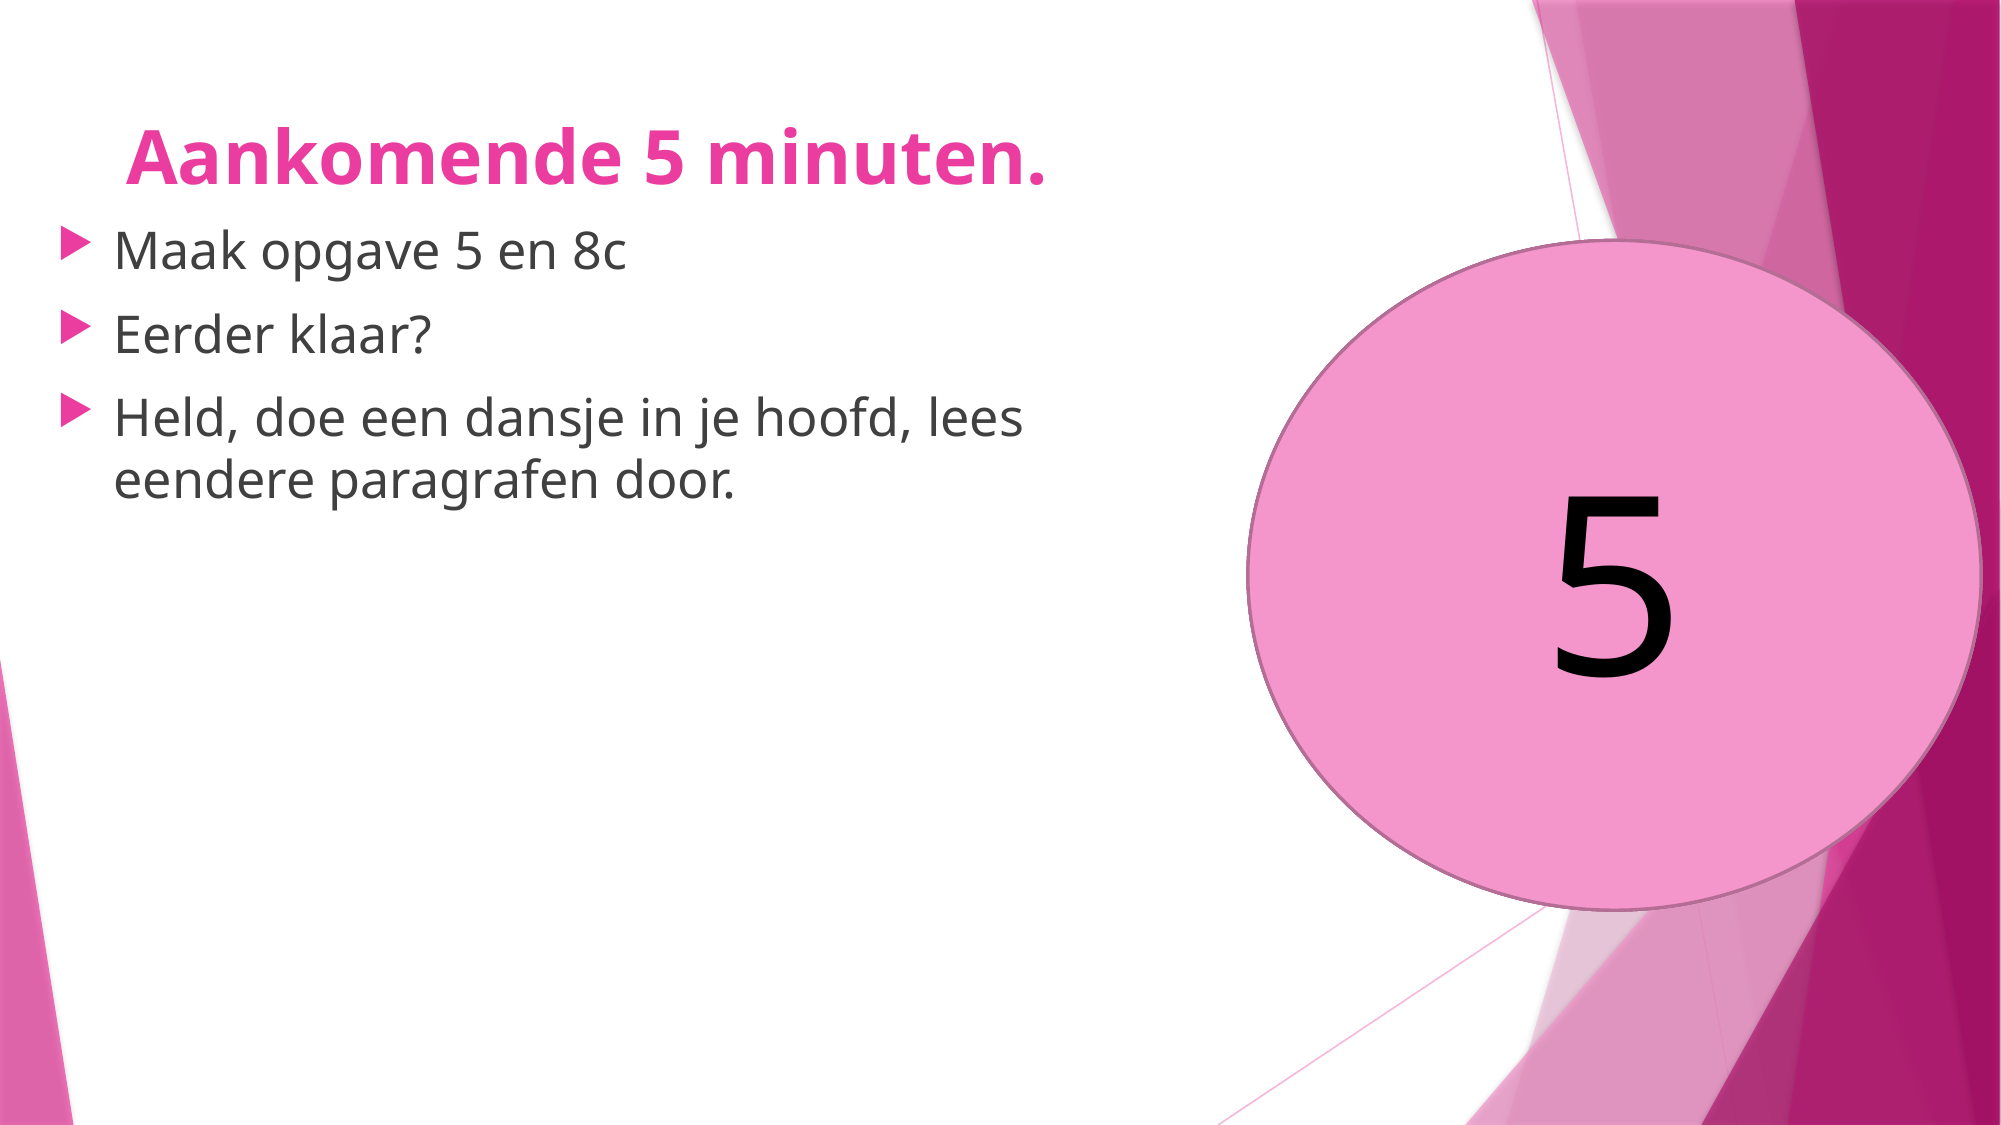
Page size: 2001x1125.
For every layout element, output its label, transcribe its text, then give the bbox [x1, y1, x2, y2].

title Aankomende 5 minuten. [111, 101, 1522, 319]
text_box 5 [1246, 238, 1983, 912]
list Maak opgave 5 en 8c Eerder klaar? Held, doe een dansje in je hoofd, lees eendere paragrafen door. [42, 210, 1137, 1090]
